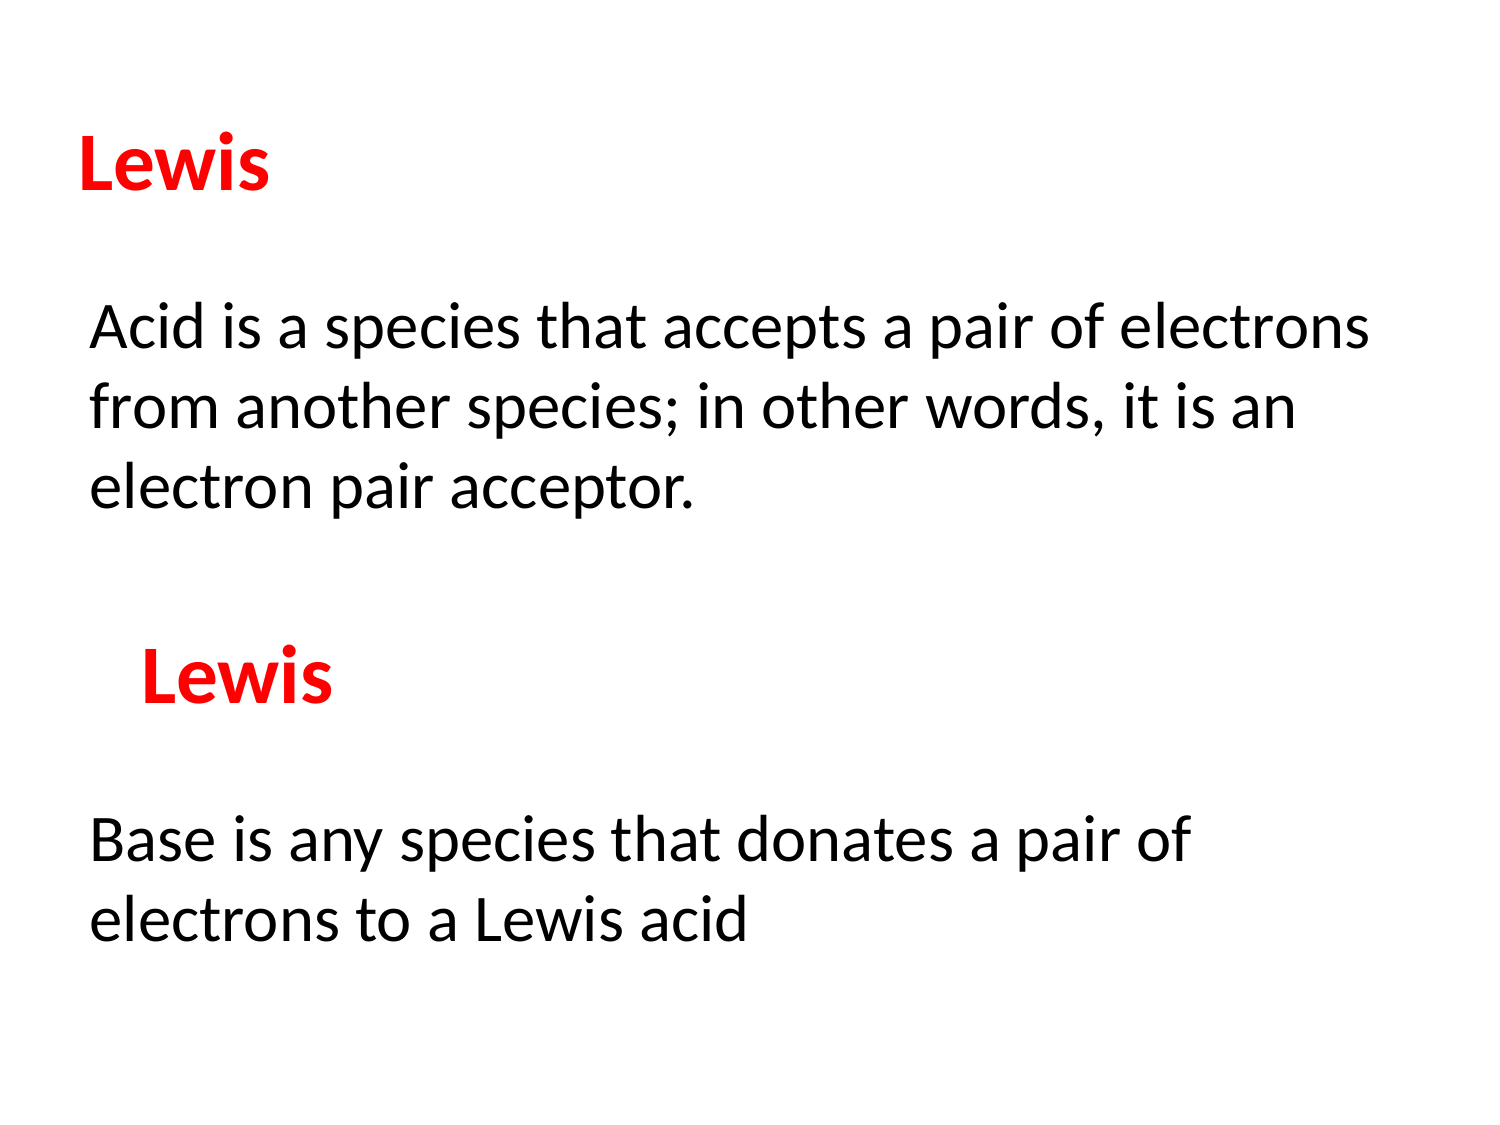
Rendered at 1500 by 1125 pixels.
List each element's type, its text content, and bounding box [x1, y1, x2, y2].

text_box Acid is a species that accepts a pair of electrons from another species; in other words, it is an electron pair acceptor. [75, 274, 1450, 530]
text_box Base is any species that donates a pair of electrons to a Lewis acid [74, 787, 1425, 963]
text_box Lewis [63, 99, 286, 215]
text_box Lewis [126, 612, 368, 728]
